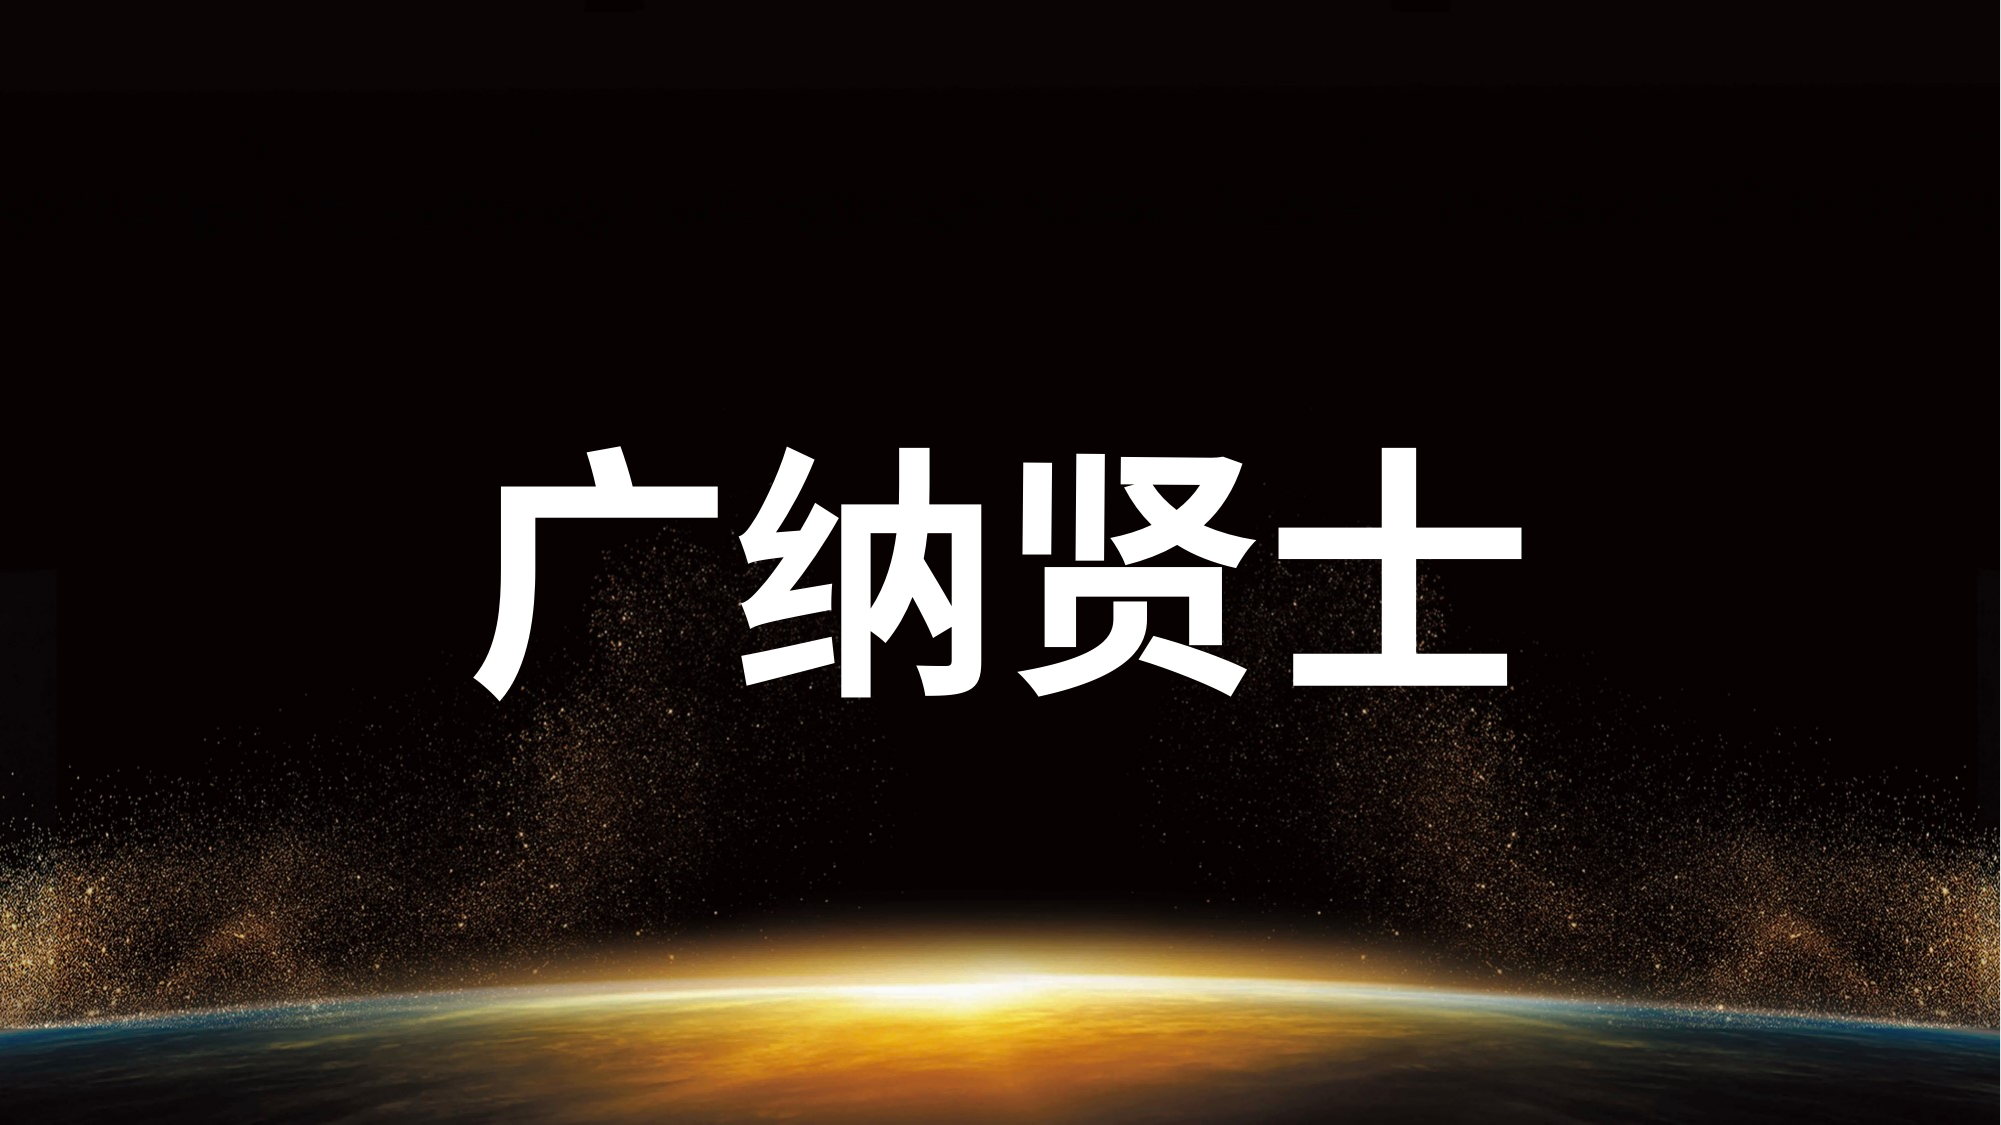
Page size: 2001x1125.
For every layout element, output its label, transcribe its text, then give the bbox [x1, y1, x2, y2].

text_box 广纳贤士 [451, 400, 1549, 736]
picture [0, 0, 2001, 1125]
